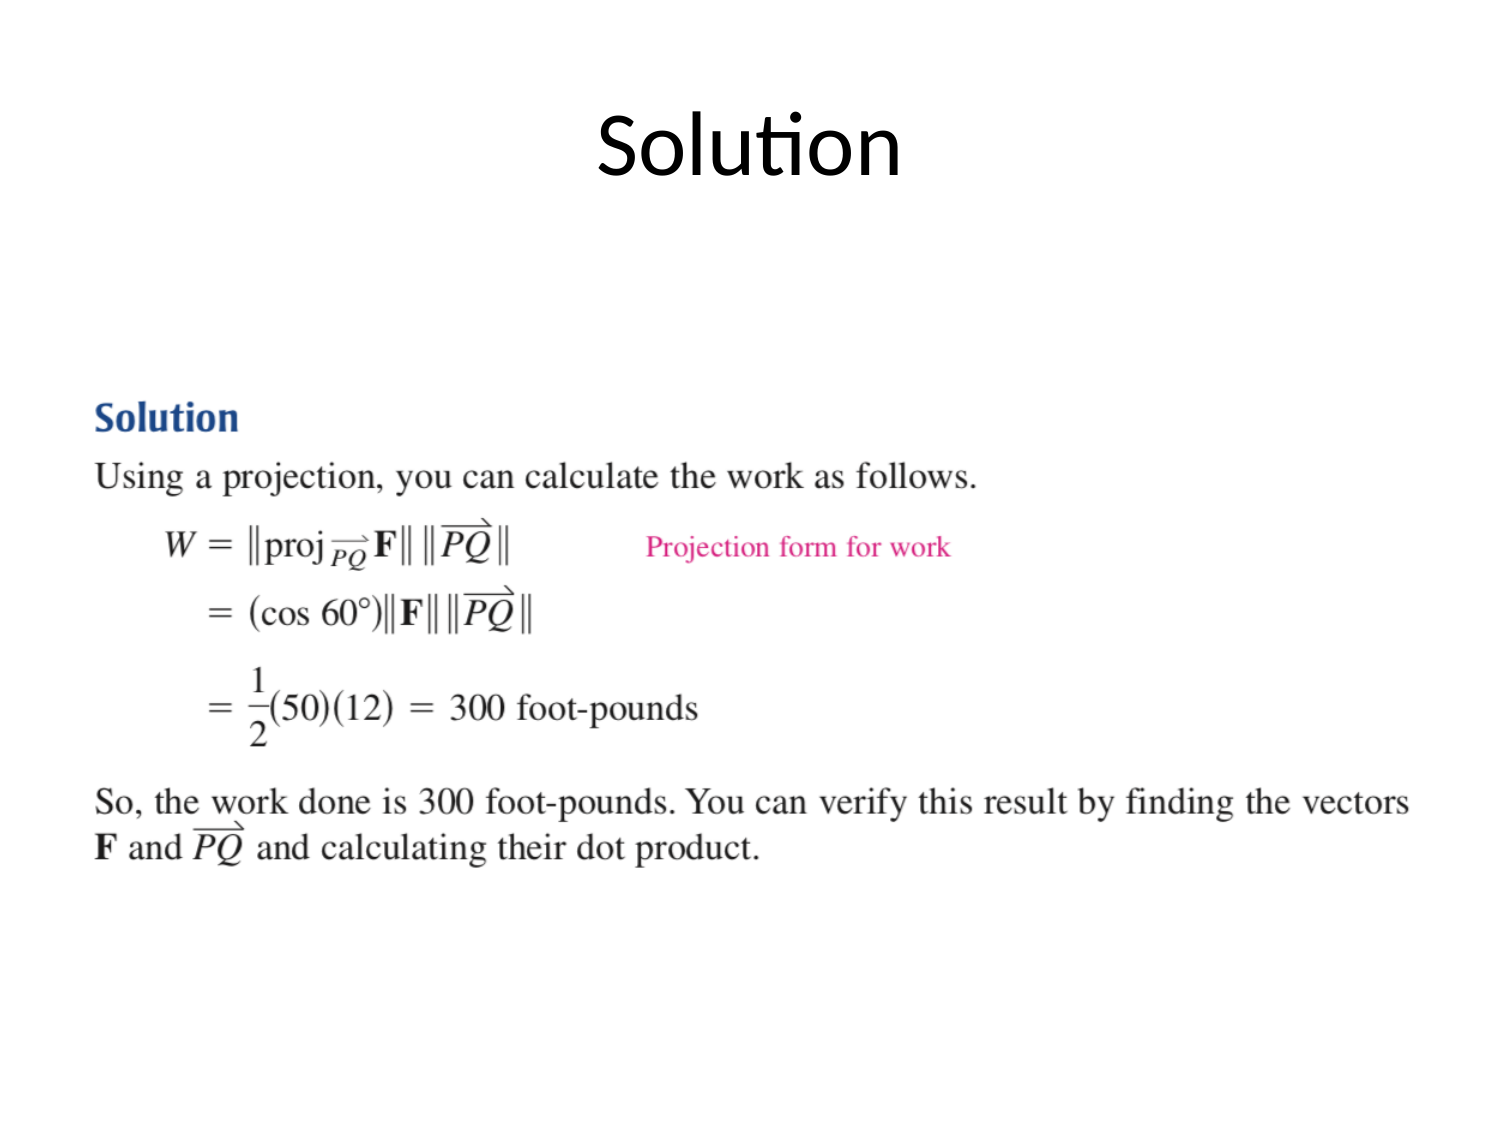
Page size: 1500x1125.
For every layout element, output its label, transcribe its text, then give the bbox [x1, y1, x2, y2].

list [74, 262, 1426, 1006]
title Solution [75, 45, 1425, 233]
